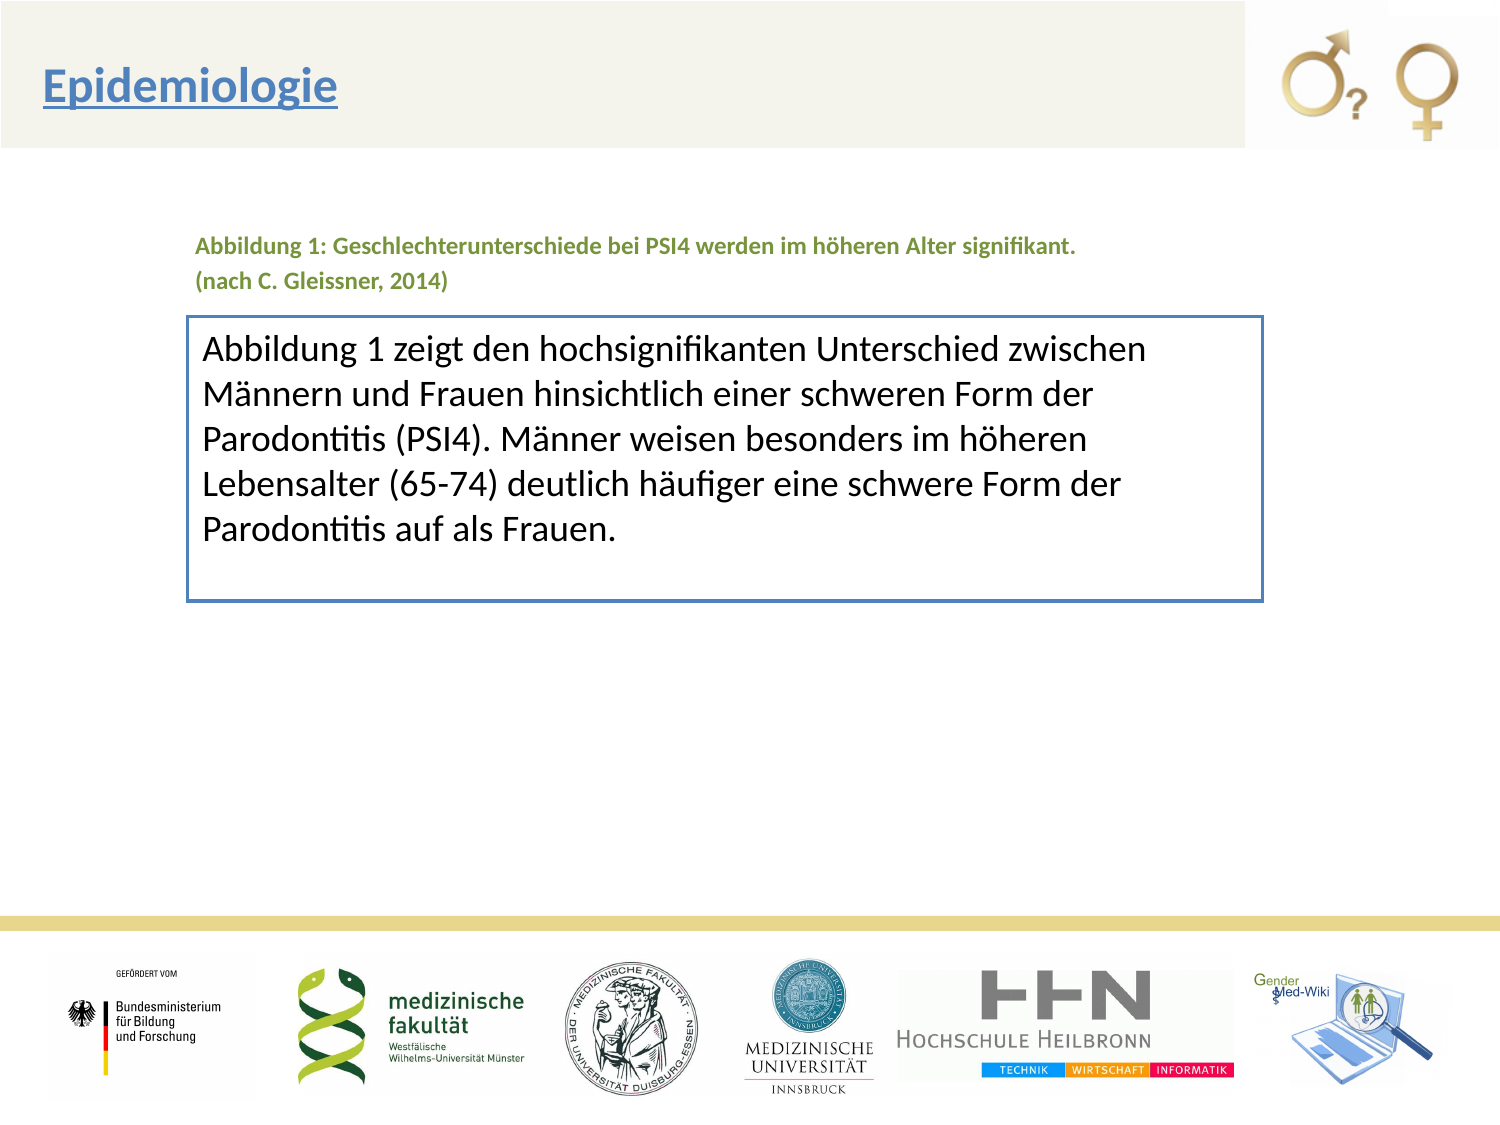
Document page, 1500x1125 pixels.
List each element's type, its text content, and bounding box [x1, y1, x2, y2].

picture [298, 952, 1234, 1100]
picture [1245, 0, 1500, 149]
text_box Epidemiologie [35, 35, 1207, 129]
picture [1246, 965, 1453, 1087]
text_box Abbildung 1: Geschlechterunterschiede bei PSI4 werden im höheren Alter signifikant. (nach C. Gleissner, 2014) [187, 222, 1320, 302]
text_box Abbildung 1 zeigt den hochsignifikanten Unterschied zwischen Männern und Frauen hinsichtlich einer schweren Form der Parodontitis (PSI4). Männer weisen besonders im höheren Lebensalter (65-74) deutlich häufiger eine schwere Form der Parodontitis auf als Frauen. [187, 316, 1263, 602]
picture [47, 952, 255, 1100]
